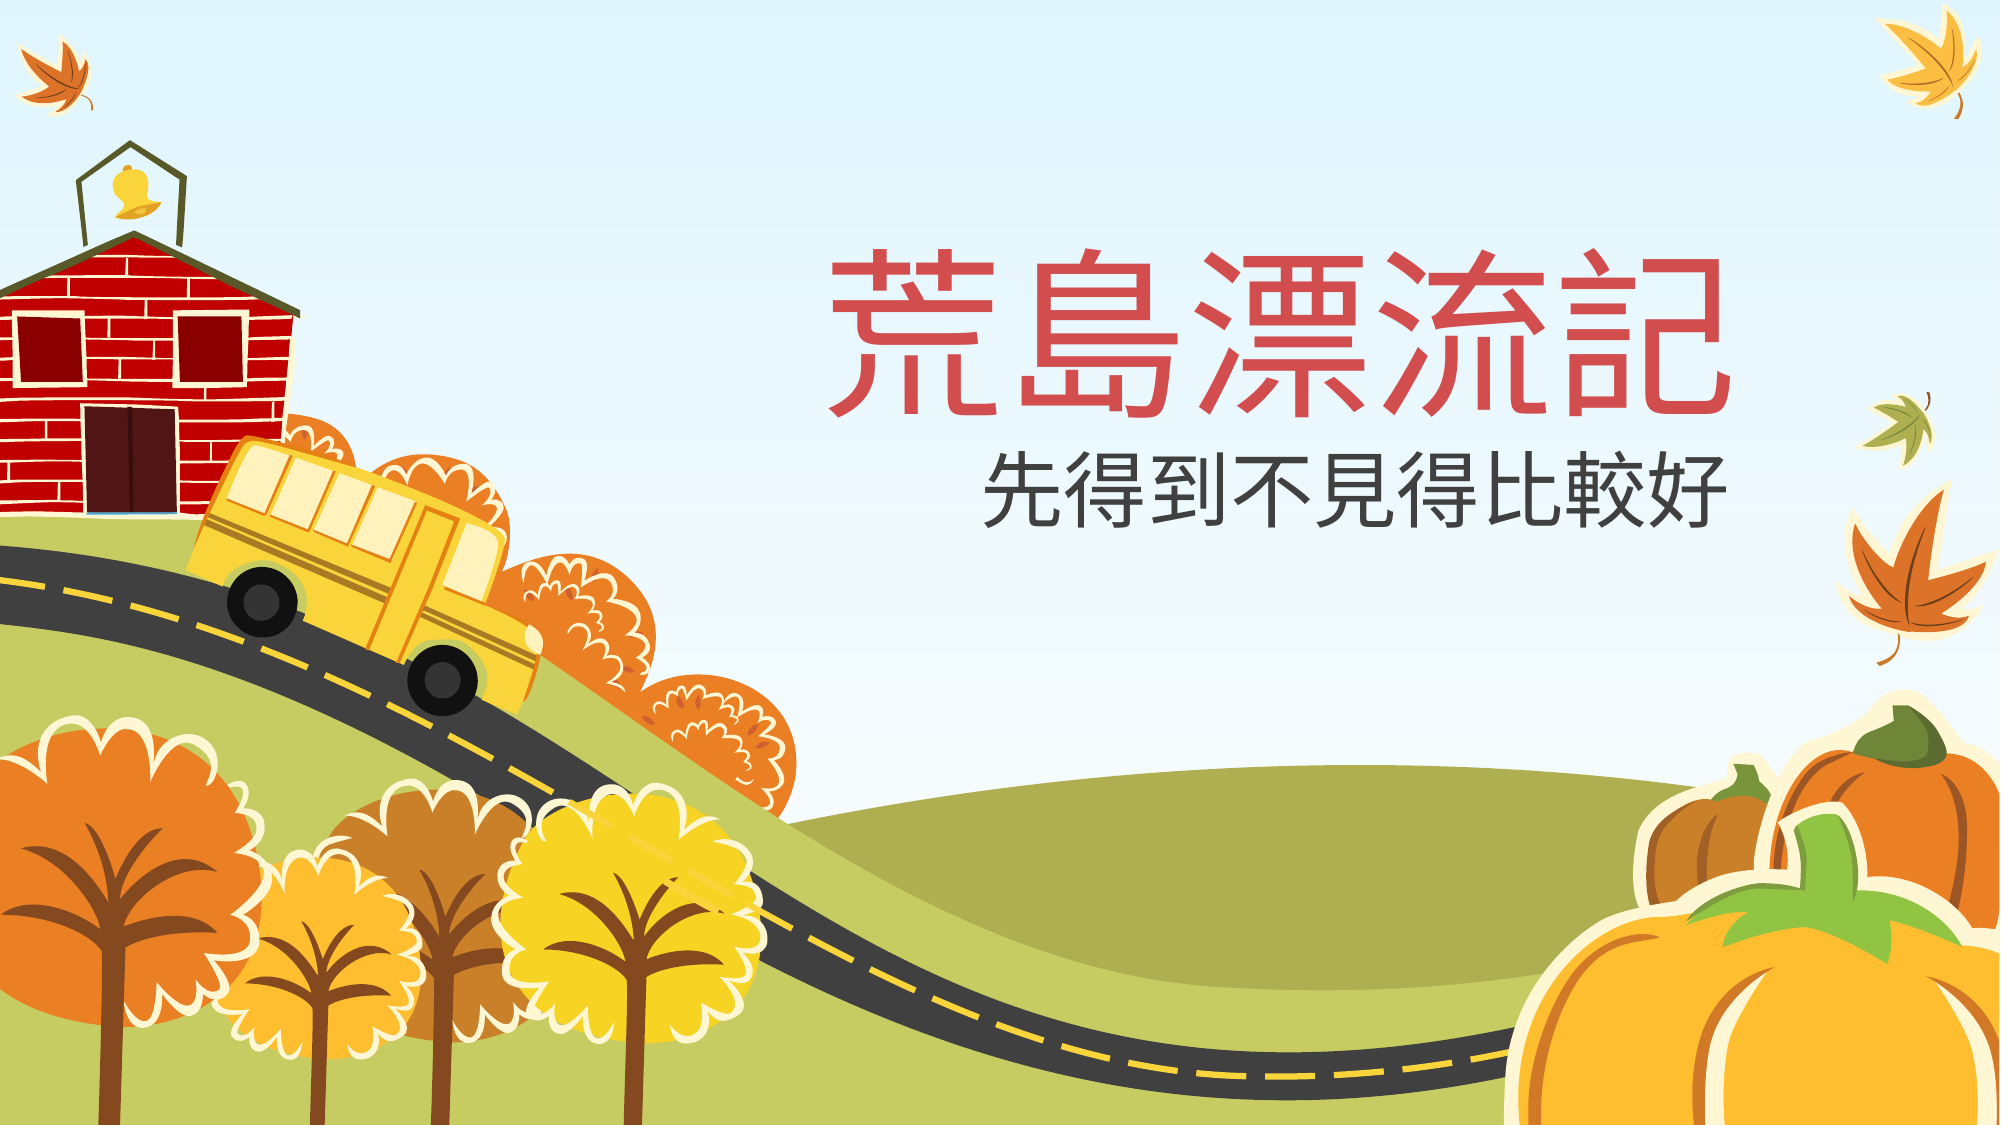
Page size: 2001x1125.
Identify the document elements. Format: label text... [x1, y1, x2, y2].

title 荒島漂流記 [675, 221, 1886, 451]
subtitle 先得到不見得比較好 [610, 430, 1746, 722]
